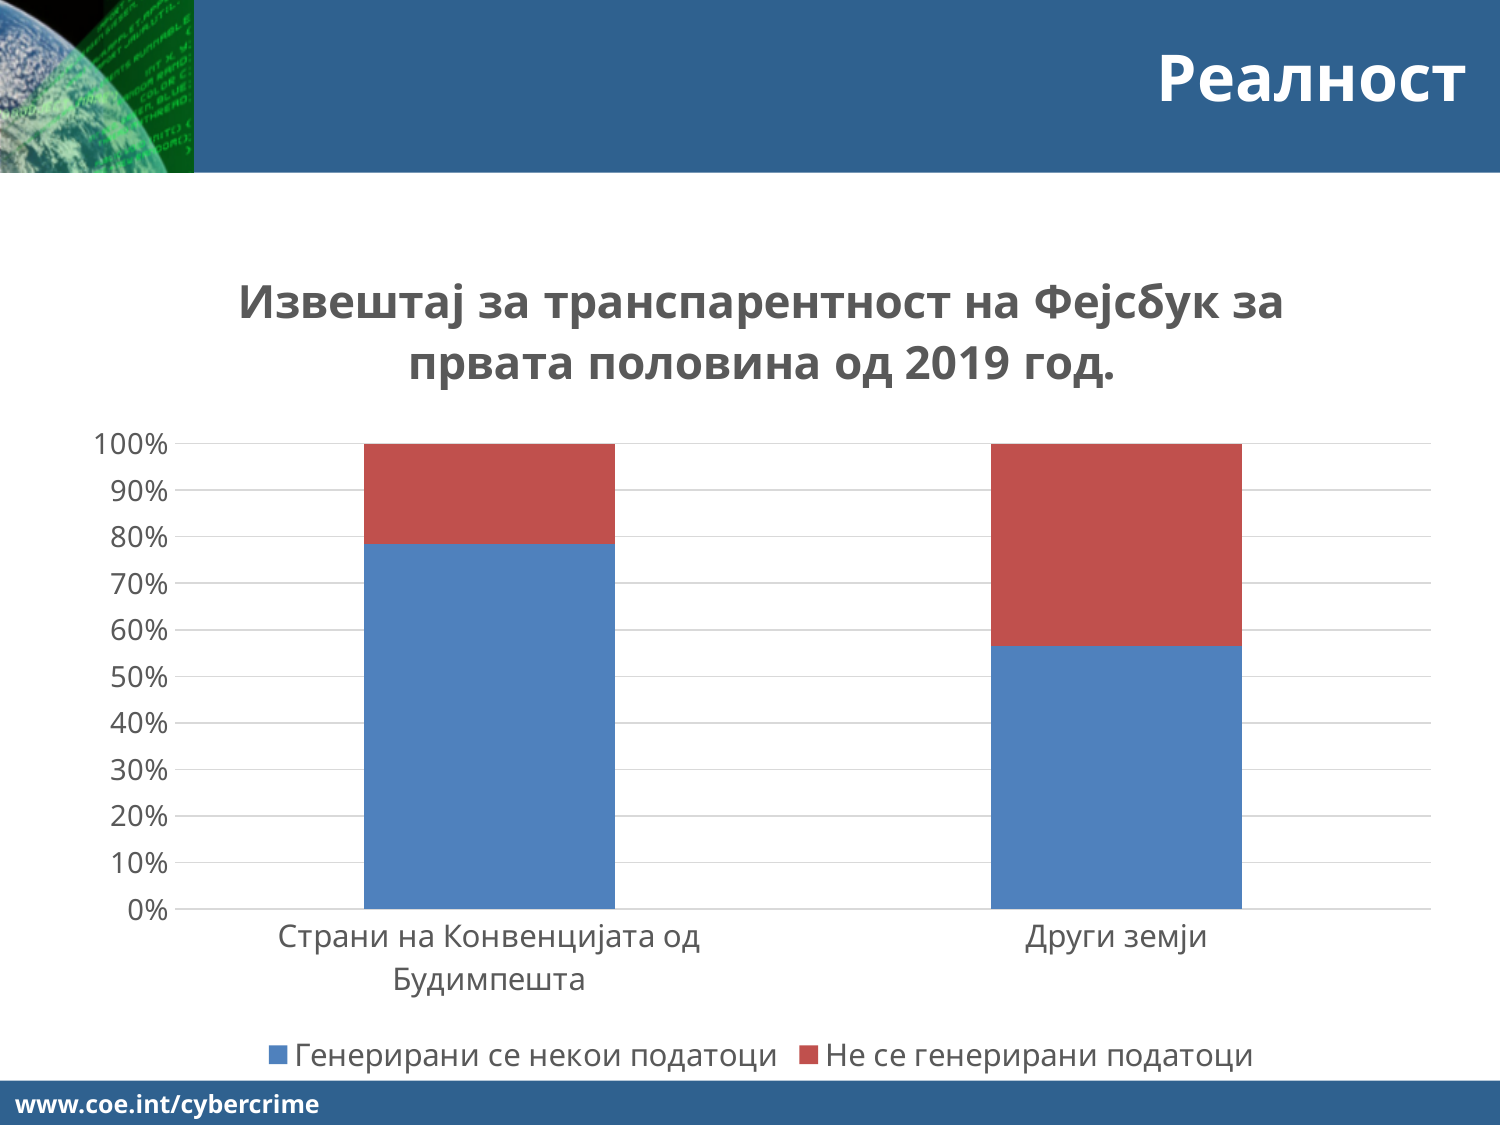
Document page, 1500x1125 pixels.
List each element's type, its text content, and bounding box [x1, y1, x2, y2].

text_box www.coe.int/cybercrime [0, 1079, 1500, 1125]
text_box Реалност [206, 29, 1483, 122]
chart [64, 231, 1459, 1083]
text_box [197, 0, 1500, 175]
picture [0, 0, 194, 173]
